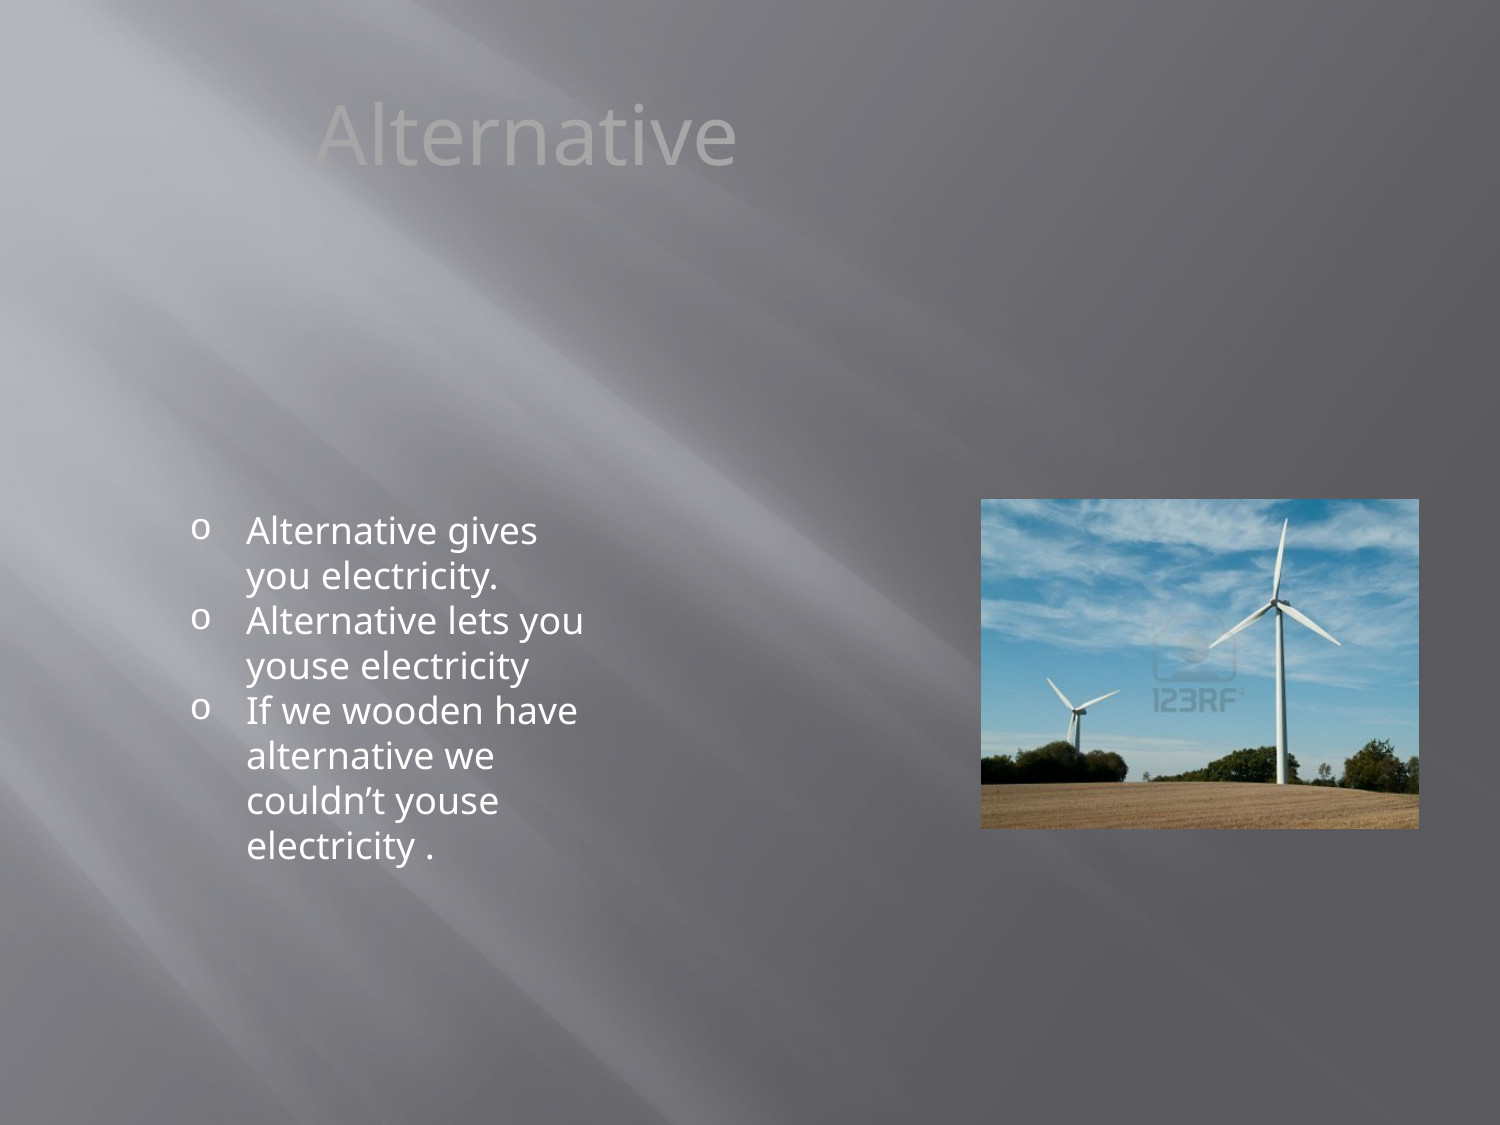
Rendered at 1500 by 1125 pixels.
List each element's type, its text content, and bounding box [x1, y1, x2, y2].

text_box Alternative [299, 75, 1200, 190]
picture [980, 499, 1419, 829]
text_box Alternative gives you electricity. Alternative lets you youse electricity If we wooden have alternative we couldn’t youse electricity . [174, 499, 613, 875]
